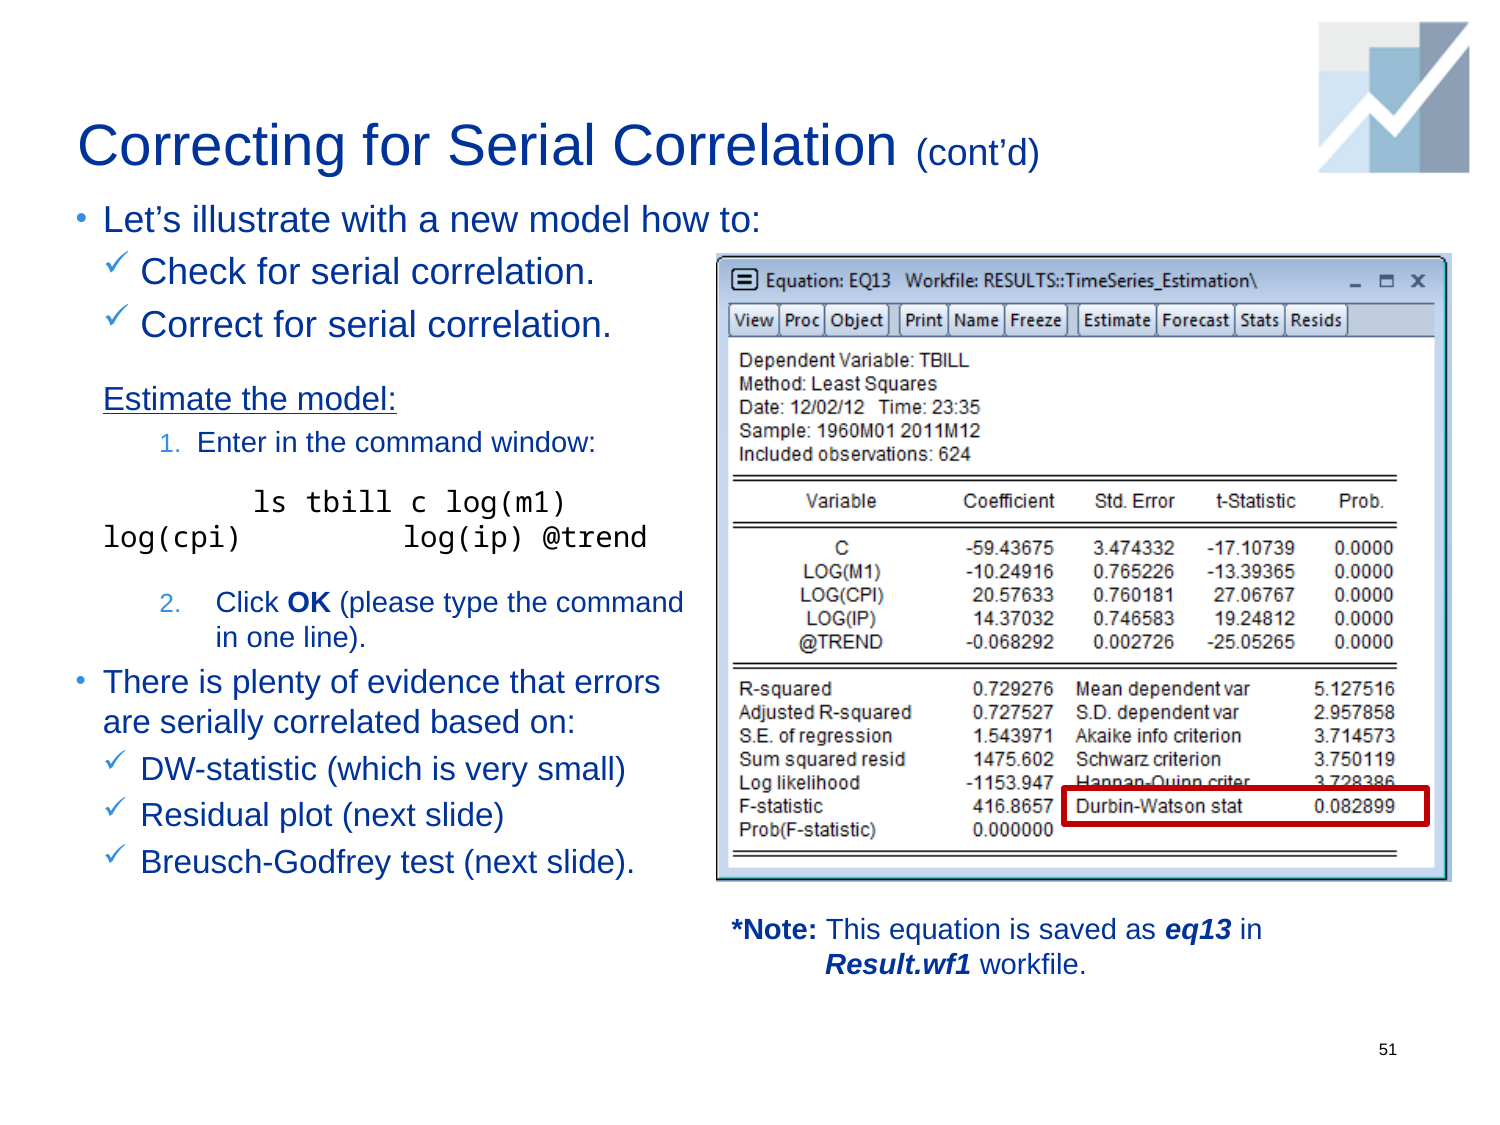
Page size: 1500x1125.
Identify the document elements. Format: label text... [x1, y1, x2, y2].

slide_number 51 [1262, 1015, 1413, 1067]
title Correcting for Serial Correlation (cont’d) [62, 0, 1297, 185]
text_box Let’s illustrate with a new model how to: Check for serial correlation. Correct for serial correlation. [59, 187, 1286, 369]
text_box Estimate the model: Enter in the command window: ls tbill c log(m1) log(cpi) log(ip) @trend Click OK (please type the command in one line). There is plenty of evidence that errors are serially correlated based on: DW-statistic (which is very small) Residual plot (next slide) Breusch-Godfrey test (next slide). [59, 369, 717, 1030]
picture [1300, 11, 1479, 181]
picture [716, 252, 1452, 882]
text_box *Note: This equation is saved as eq13 in Result.wf1 workfile. [716, 902, 1317, 986]
